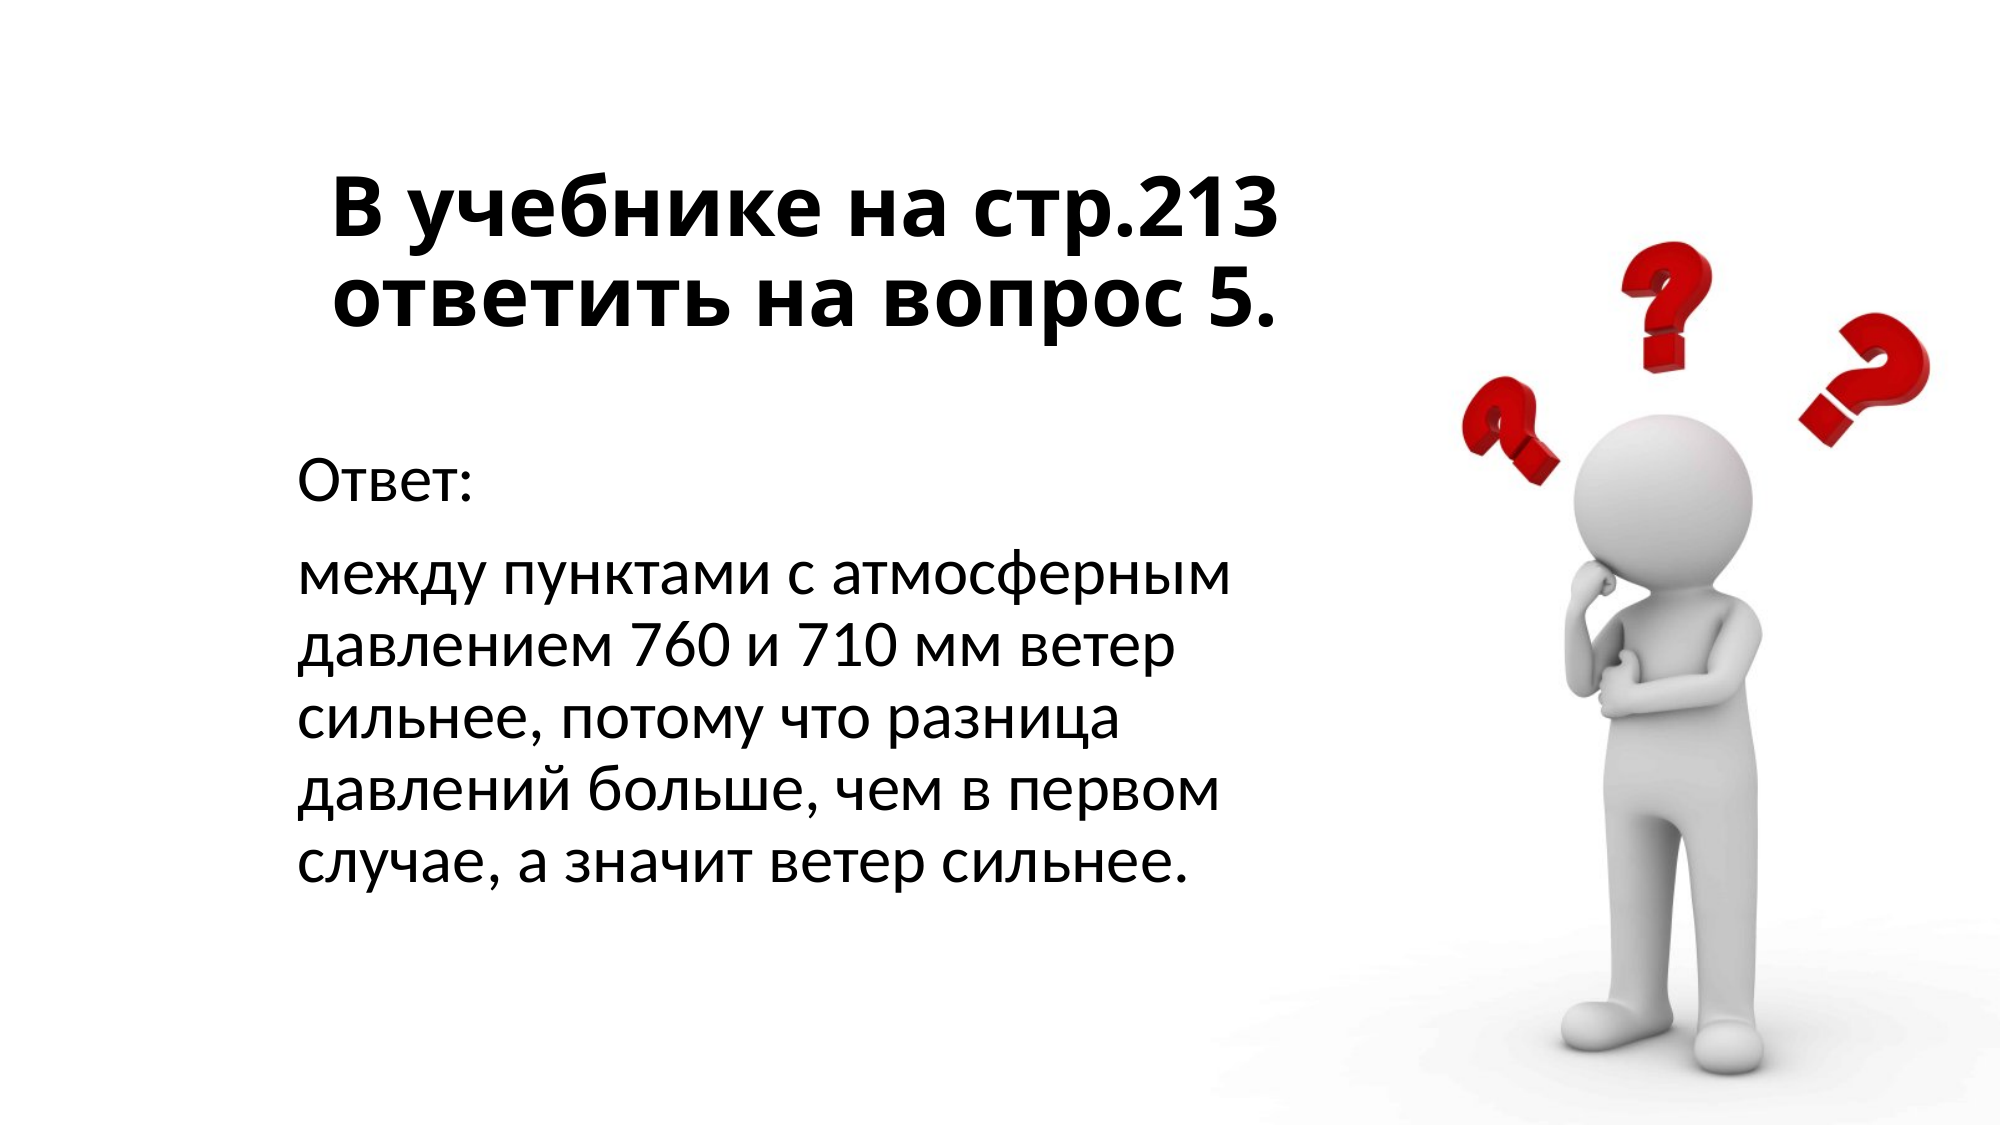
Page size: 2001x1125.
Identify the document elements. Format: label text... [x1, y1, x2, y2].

title В учебнике на стр.213 ответить на вопрос 5. [108, 145, 1503, 364]
list Ответ: между пунктами с атмосферным давлением 760 и 710 мм ветер сильнее, потому что разница давлений больше, чем в первом случае, а значит ветер сильнее. [282, 436, 1210, 998]
picture [1210, 192, 2000, 1125]
